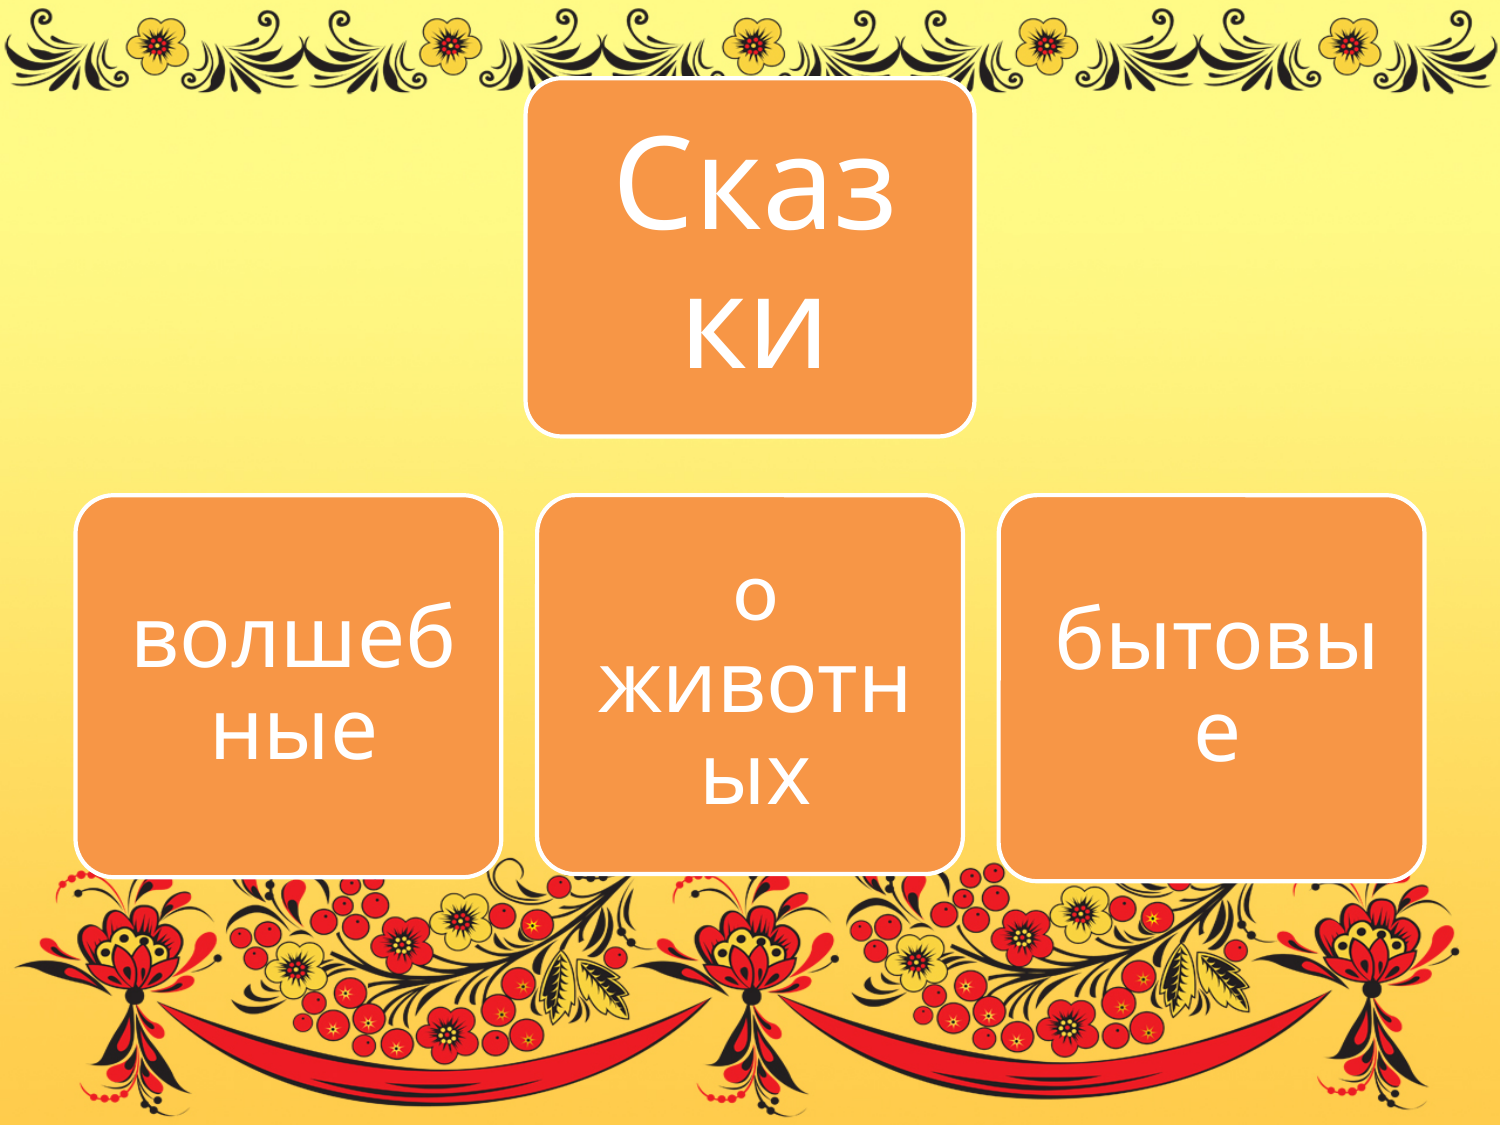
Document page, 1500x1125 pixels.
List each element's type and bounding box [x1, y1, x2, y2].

list [74, 77, 1426, 882]
picture [0, 0, 1500, 1125]
